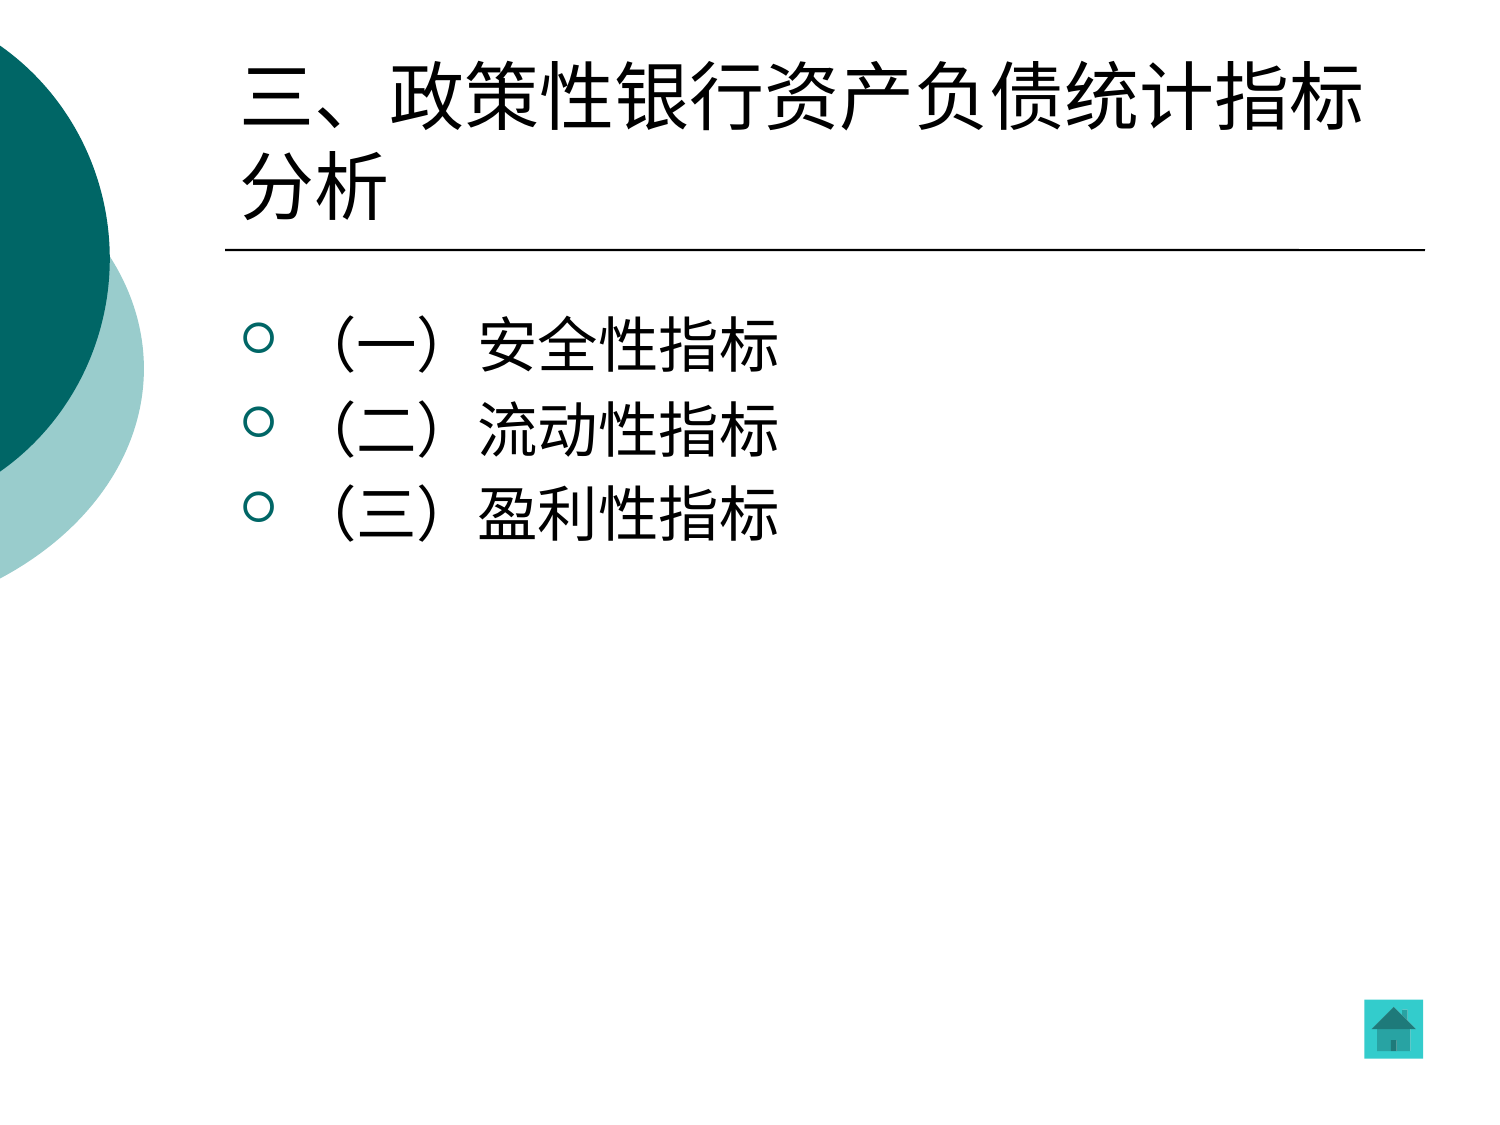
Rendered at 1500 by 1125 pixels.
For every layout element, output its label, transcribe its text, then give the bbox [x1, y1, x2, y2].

list （一）安全性指标 （二）流动性指标 （三）盈利性指标 [224, 299, 1425, 975]
title 三、政策性银行资产负债统计指标分析 [224, 49, 1425, 238]
text_box [1364, 999, 1424, 1059]
